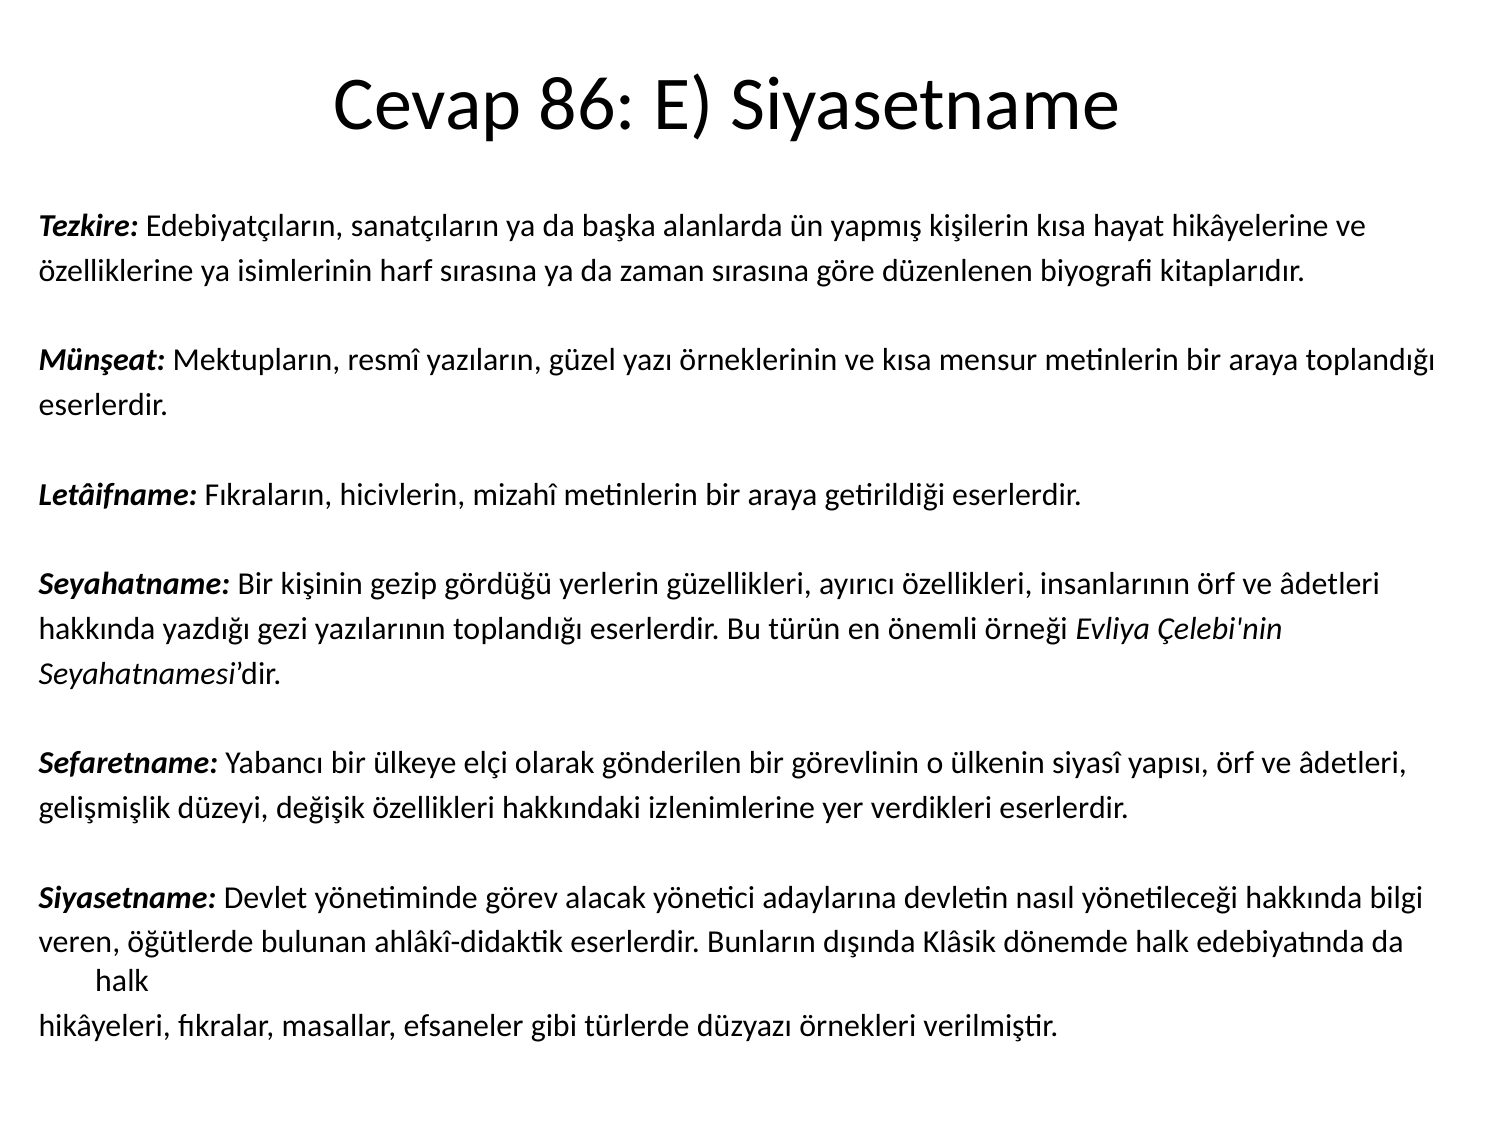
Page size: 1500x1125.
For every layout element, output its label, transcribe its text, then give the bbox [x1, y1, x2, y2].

list Tezkire: Edebiyatçıların, sanatçıların ya da başka alanlarda ün yapmış kişilerin kısa hayat hikâyelerine ve özelliklerine ya isimlerinin harf sırasına ya da zaman sırasına göre düzenlenen biyografi kitaplarıdır. Münşeat: Mektupların, resmî yazıların, güzel yazı örneklerinin ve kısa mensur metinlerin bir araya toplandığı eserlerdir. Letâifname: Fıkraların, hicivlerin, mizahî metinlerin bir araya getirildiği eserlerdir. Seyahatname: Bir kişinin gezip gördüğü yerlerin güzellikleri, ayırıcı özellikleri, insanlarının örf ve âdetleri hakkında yazdığı gezi yazılarının toplandığı eserlerdir. Bu türün en önemli örneği Evliya Çelebi'nin Seyahatnamesi’dir. Sefaretname: Yabancı bir ülkeye elçi olarak gönderilen bir görevlinin o ülkenin siyasî yapısı, örf ve âdetleri, gelişmişlik düzeyi, değişik özellikleri hakkındaki izlenimlerine yer verdikleri eserlerdir. Siyasetname: Devlet yönetiminde görev alacak yönetici adaylarına devletin nasıl yönetileceği hakkında bilgi veren, öğütlerde bulunan ahlâkî-didaktik eserlerdir. Bunların dışında Klâsik dönemde halk edebiyatında da halk hikâyeleri, fıkralar, masallar, efsaneler gibi türlerde düzyazı örnekleri verilmiştir. [23, 152, 1477, 1102]
title Cevap 86: E) Siyasetname [46, 45, 1425, 152]
